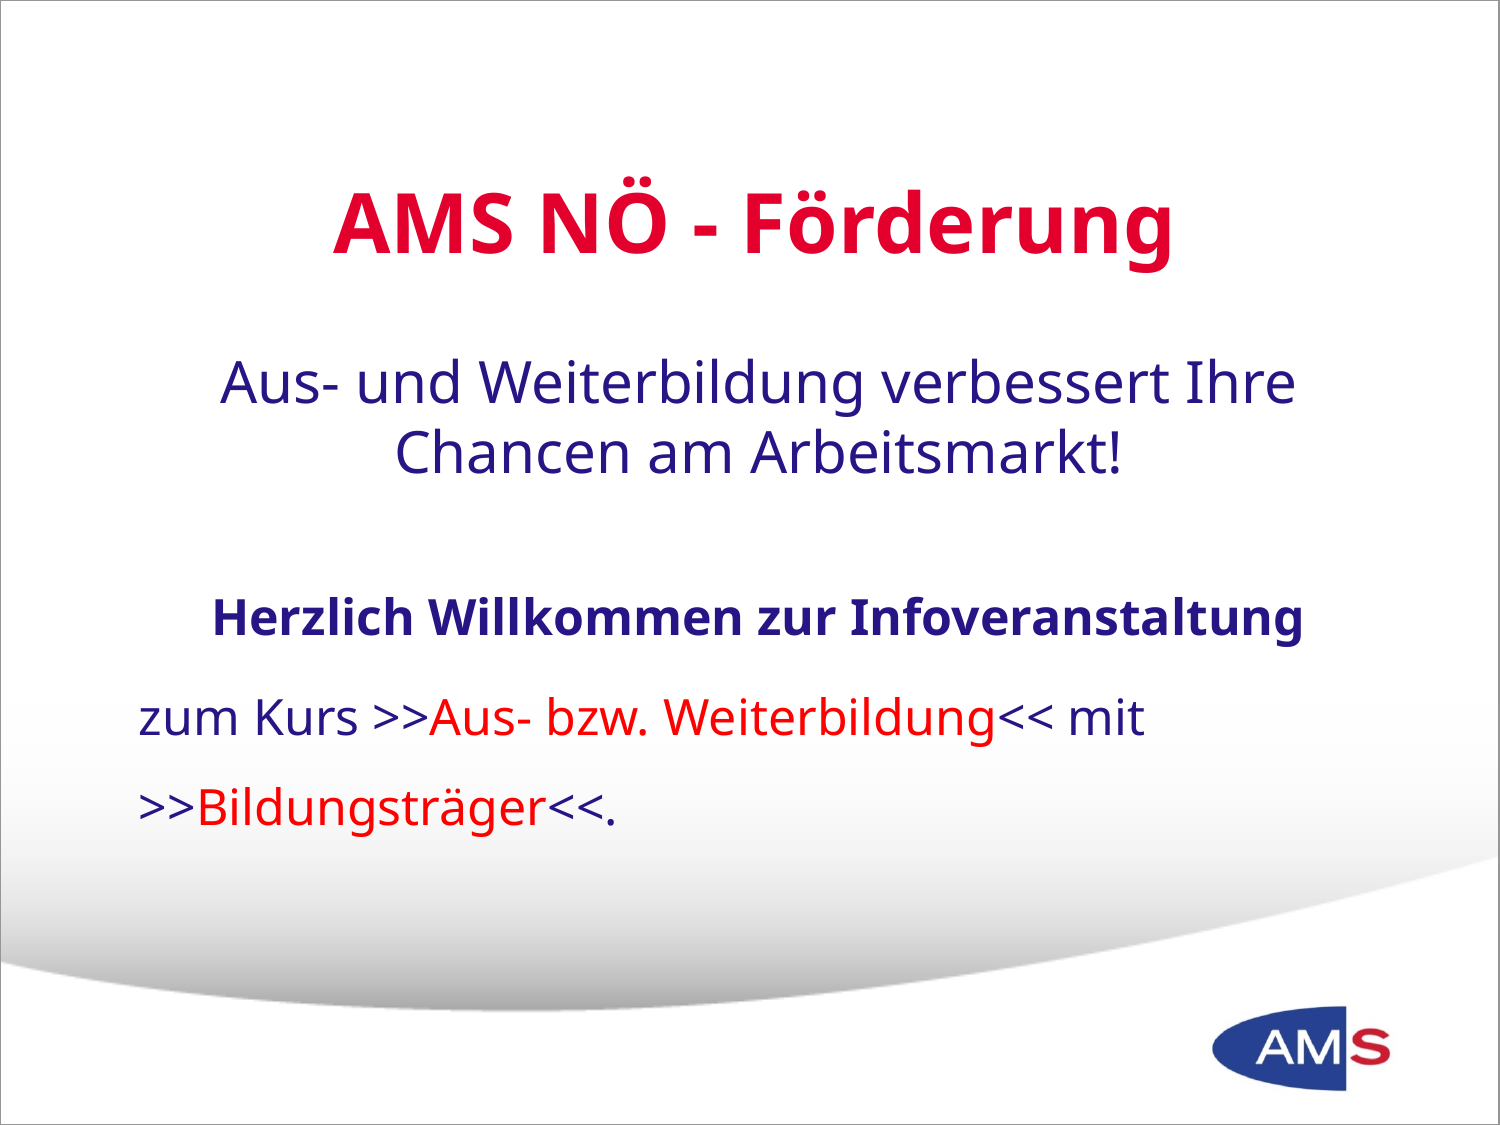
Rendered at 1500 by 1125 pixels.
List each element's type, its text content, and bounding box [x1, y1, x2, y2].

title AMS NÖ - Förderung [122, 126, 1388, 315]
list Aus- und Weiterbildung verbessert Ihre Chancen am Arbeitsmarkt! Herzlich Willkommen zur Infoveranstaltung zum Kurs >>Aus- bzw. Weiterbildung<< mit >>Bildungsträger<<. [123, 338, 1394, 991]
picture [1, 1, 1498, 1124]
